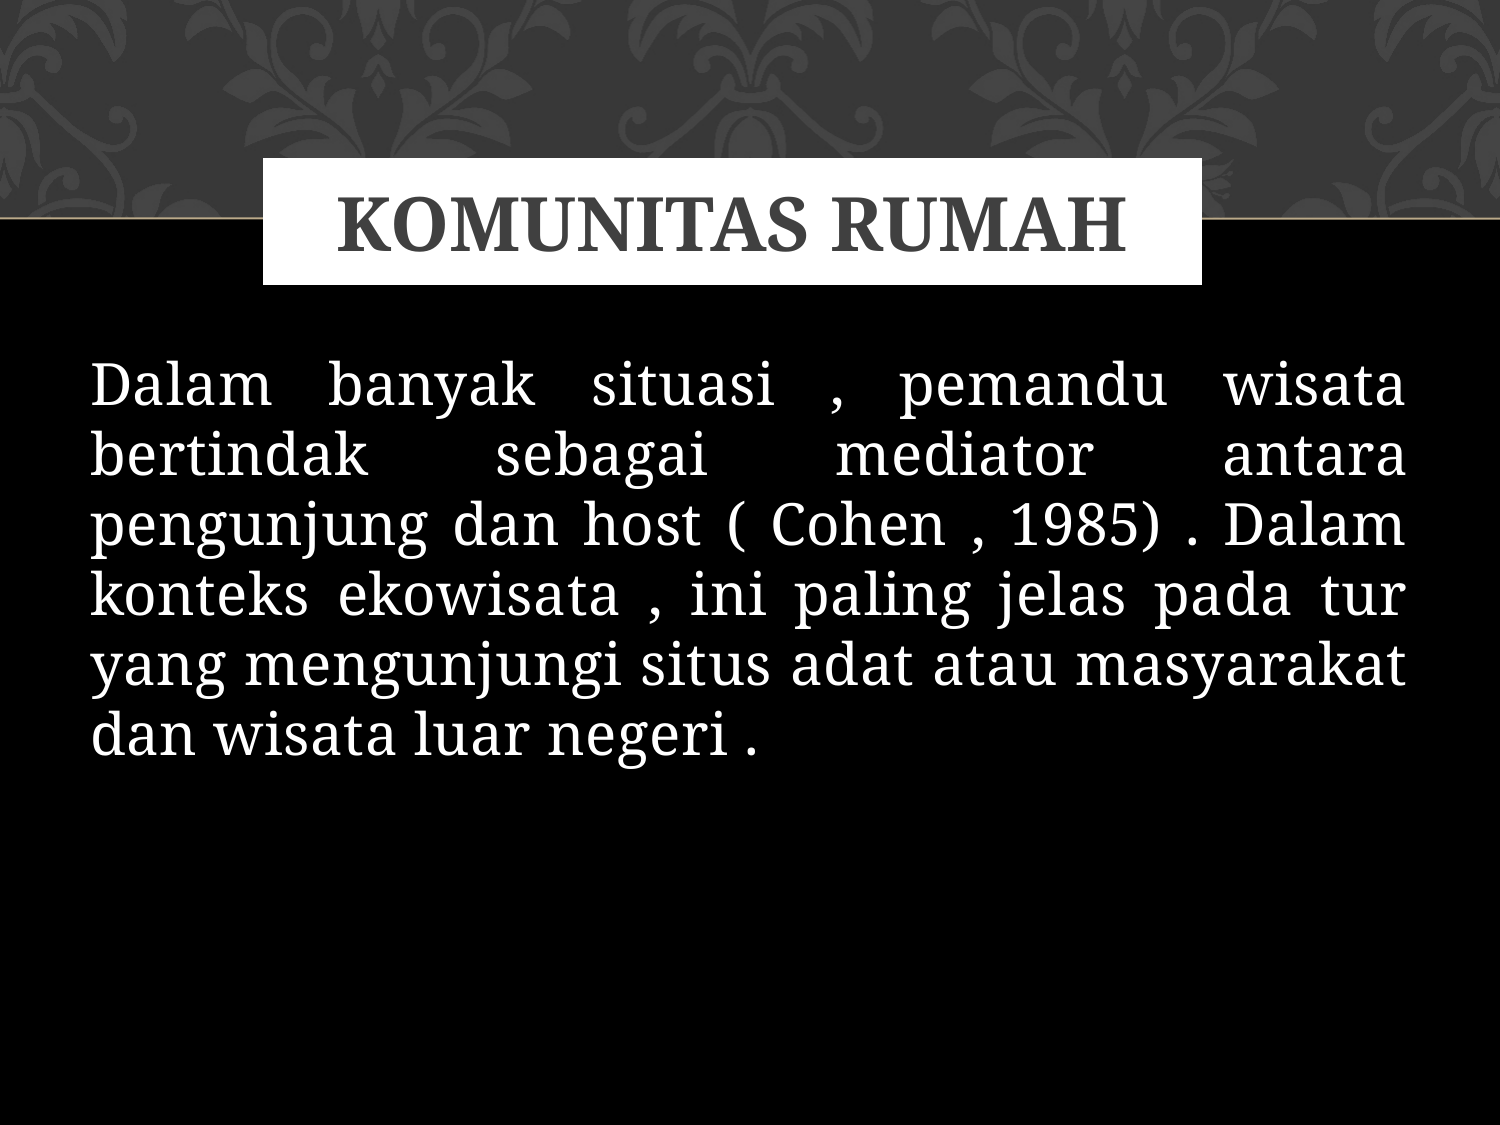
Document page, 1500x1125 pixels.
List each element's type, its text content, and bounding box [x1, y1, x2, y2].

list Dalam banyak situasi , pemandu wisata bertindak sebagai mediator antara pengunjung dan host ( Cohen , 1985) . Dalam konteks ekowisata , ini paling jelas pada tur yang mengunjungi situs adat atau masyarakat dan wisata luar negeri . [75, 339, 1425, 1005]
title Komunitas Rumah [263, 158, 1202, 285]
